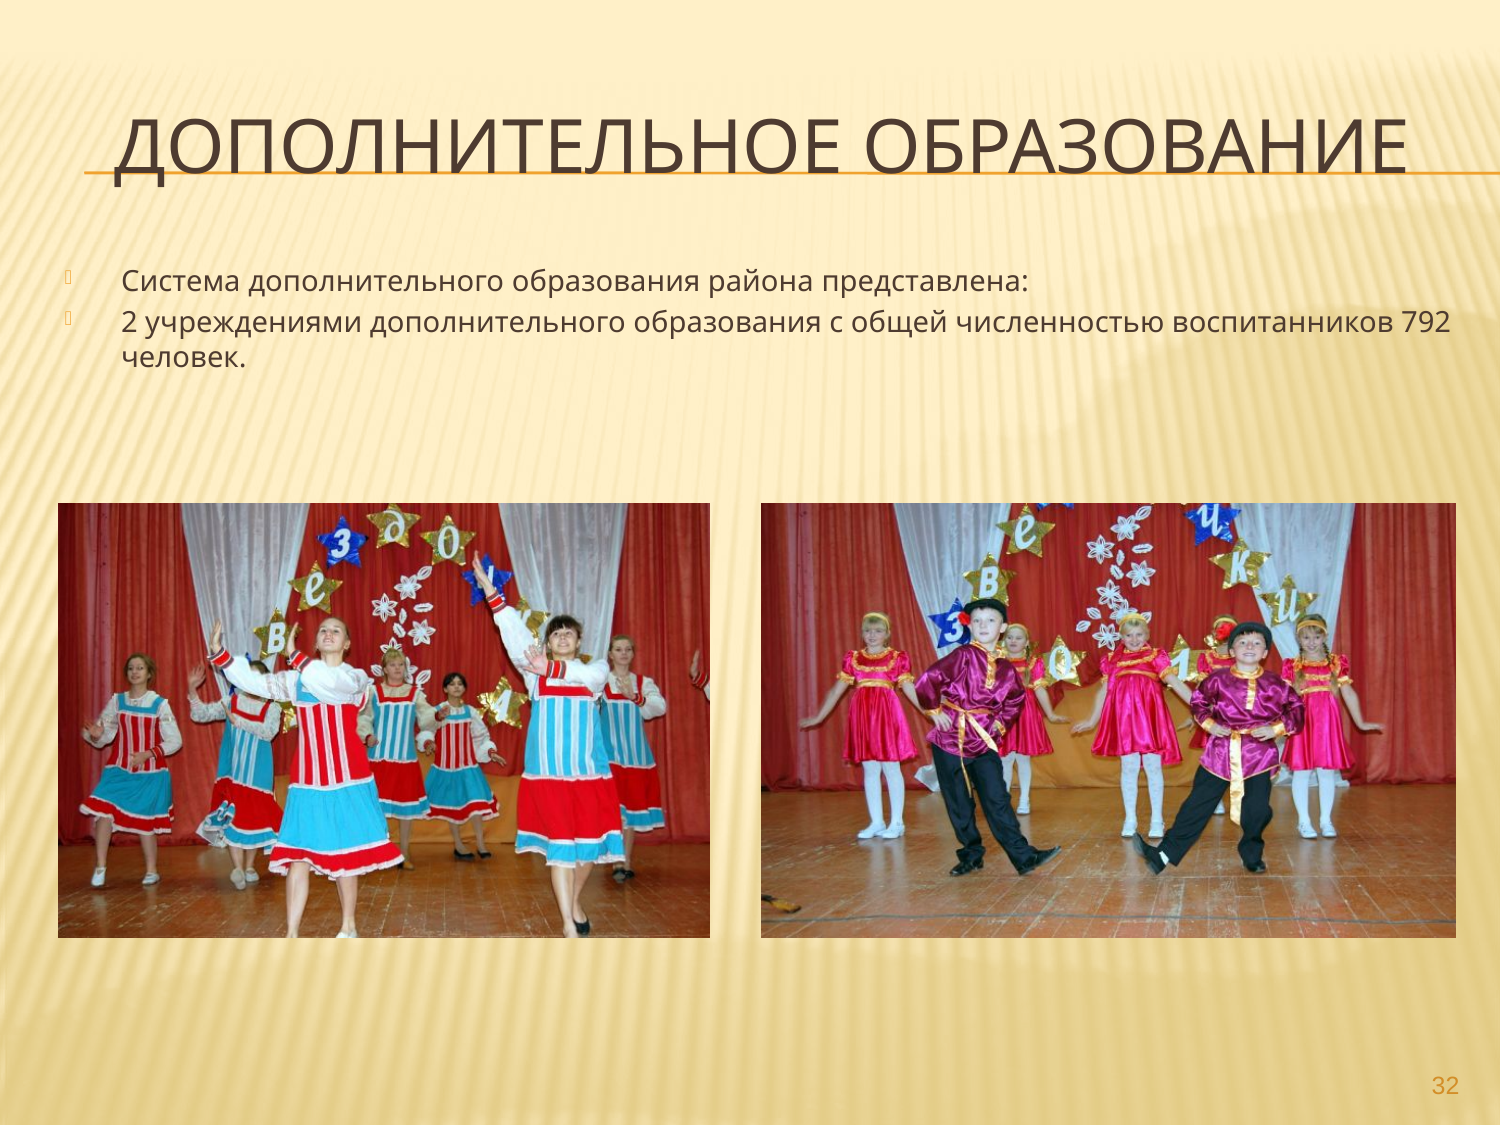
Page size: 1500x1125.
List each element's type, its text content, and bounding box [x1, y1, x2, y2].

title Дополнительное образование [50, 75, 1475, 213]
slide_number 32 [1350, 1061, 1475, 1103]
picture [58, 503, 711, 938]
picture [761, 503, 1456, 938]
list Система дополнительного образования района представлена: 2 учреждениями дополнительного образования с общей численностью воспитанников 792 человек. [50, 254, 1475, 998]
